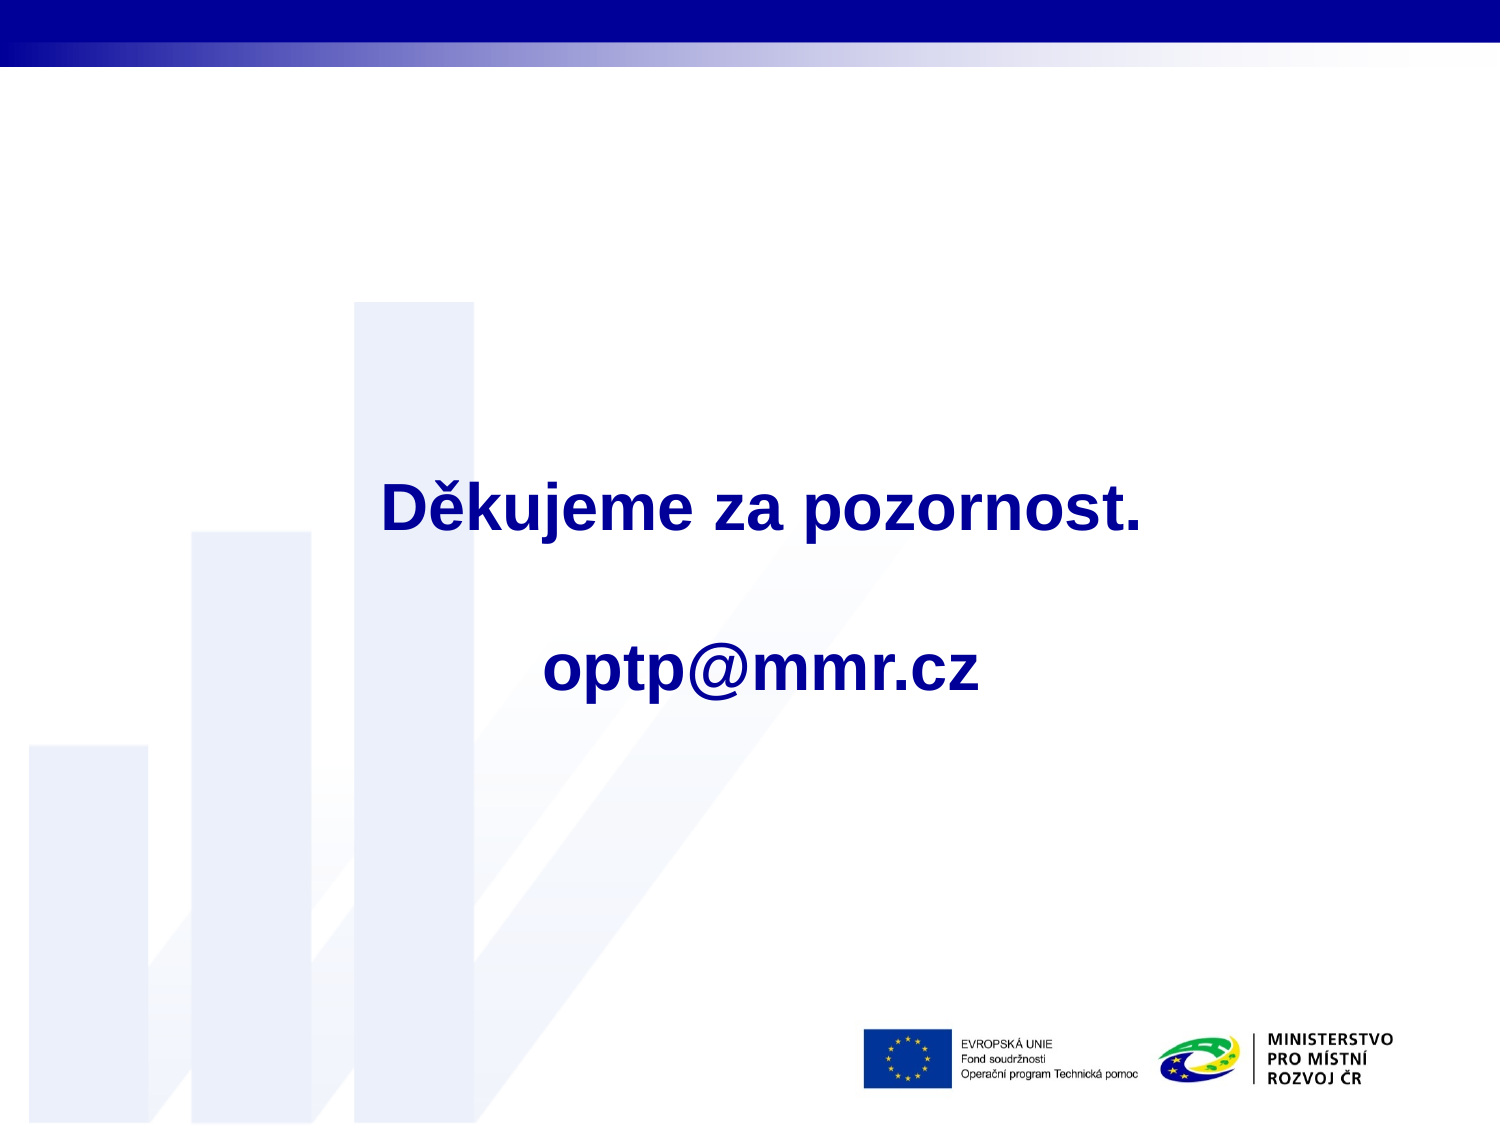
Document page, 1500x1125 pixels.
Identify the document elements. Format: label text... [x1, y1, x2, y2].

picture [29, 302, 1412, 1125]
text_box Děkujeme za pozornost. optp@mmr.cz [183, 456, 1341, 712]
